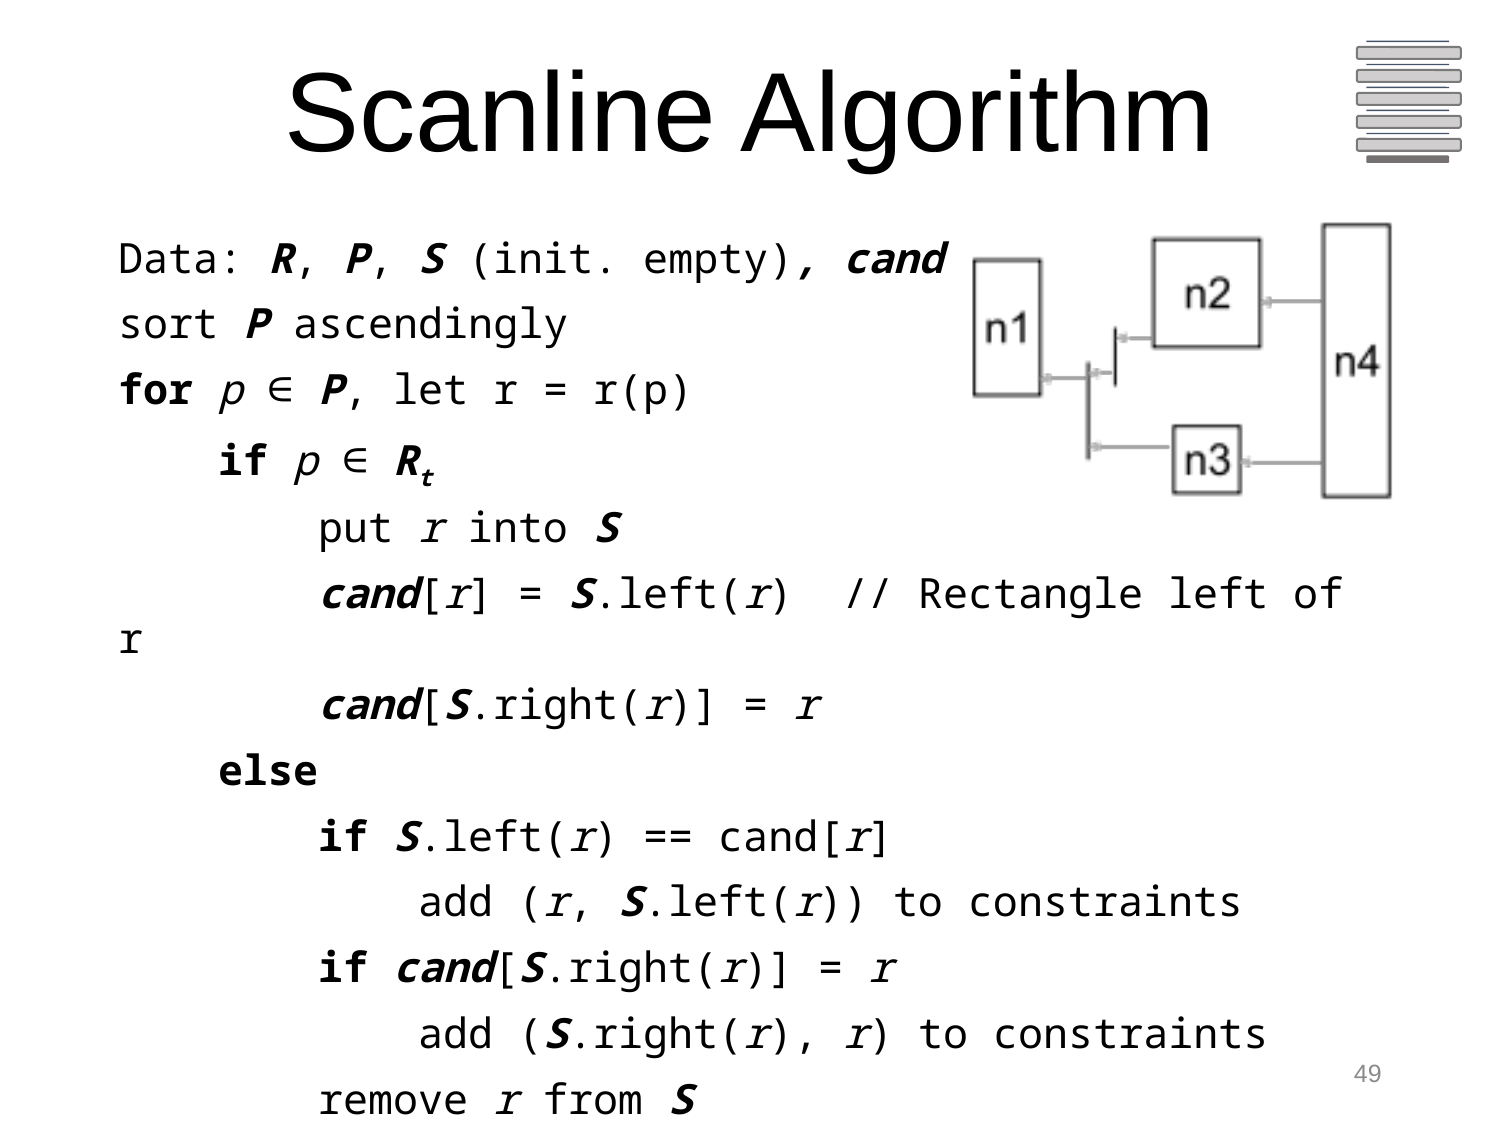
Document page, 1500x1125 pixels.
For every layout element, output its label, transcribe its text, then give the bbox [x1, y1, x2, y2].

picture [971, 192, 1397, 528]
slide_number 48 [1059, 1042, 1397, 1103]
title Scanline Algorithm [103, 37, 1397, 193]
list Data: R, P, S (init. empty), cand sort P ascendingly for p ∈ P, let r = r(p) if p ∈ Rt put r into S cand[r] = S.left(r) // Rectangle left of r cand[S.right(r)] = r else if S.left(r) == cand[r] add (r, S.left(r)) to constraints if cand[S.right(r)] = r add (S.right(r), r) to constraints remove r from S [103, 229, 1397, 1014]
